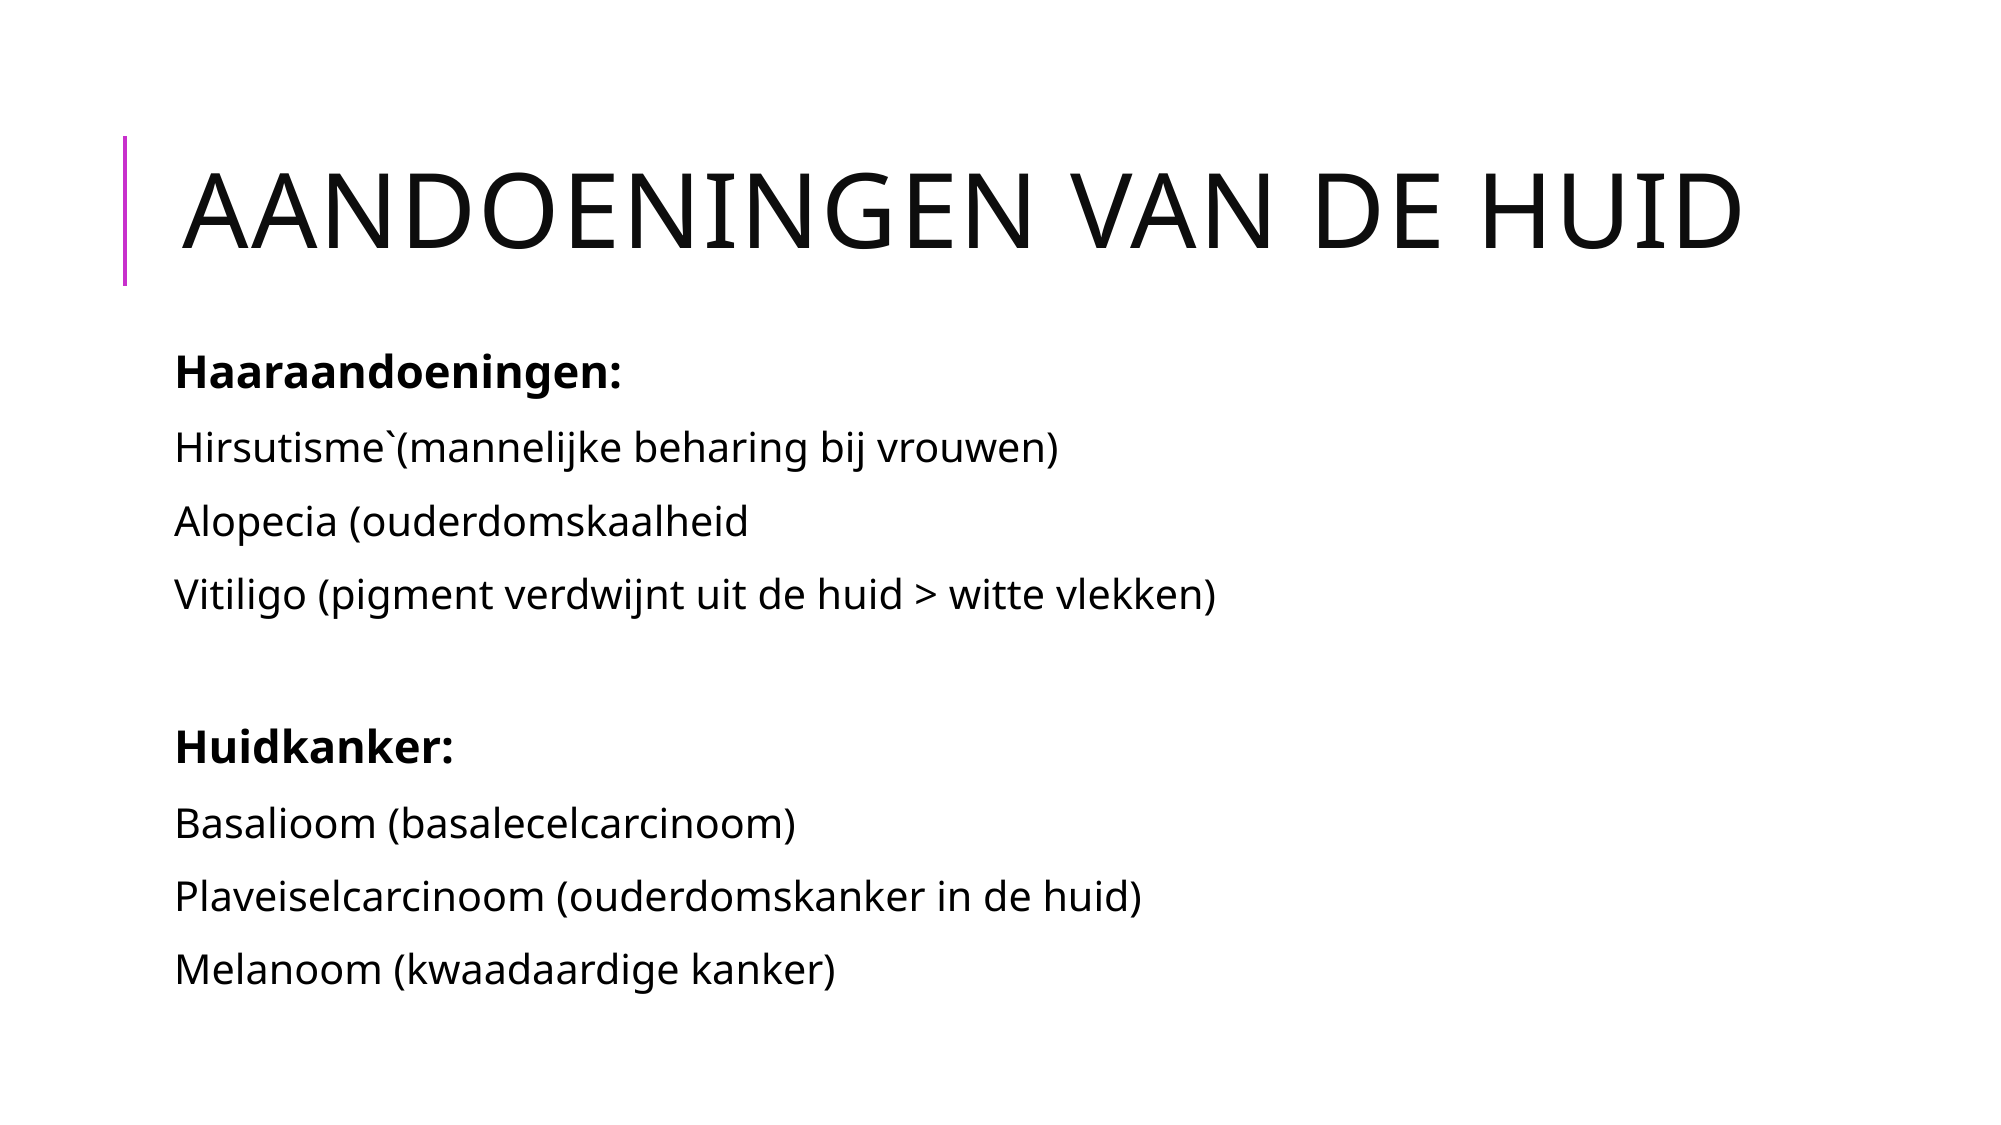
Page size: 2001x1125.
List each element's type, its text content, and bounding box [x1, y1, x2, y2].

list Haaraandoeningen: Hirsutisme`(mannelijke beharing bij vrouwen) Alopecia (ouderdomskaalheid Vitiligo (pigment verdwijnt uit de huid > witte vlekken) Huidkanker: Basalioom (basalecelcarcinoom) Plaveiselcarcinoom (ouderdomskanker in de huid) Melanoom (kwaadaardige kanker) [166, 341, 1518, 1002]
title Aandoeningen van de huid [168, 96, 1885, 342]
